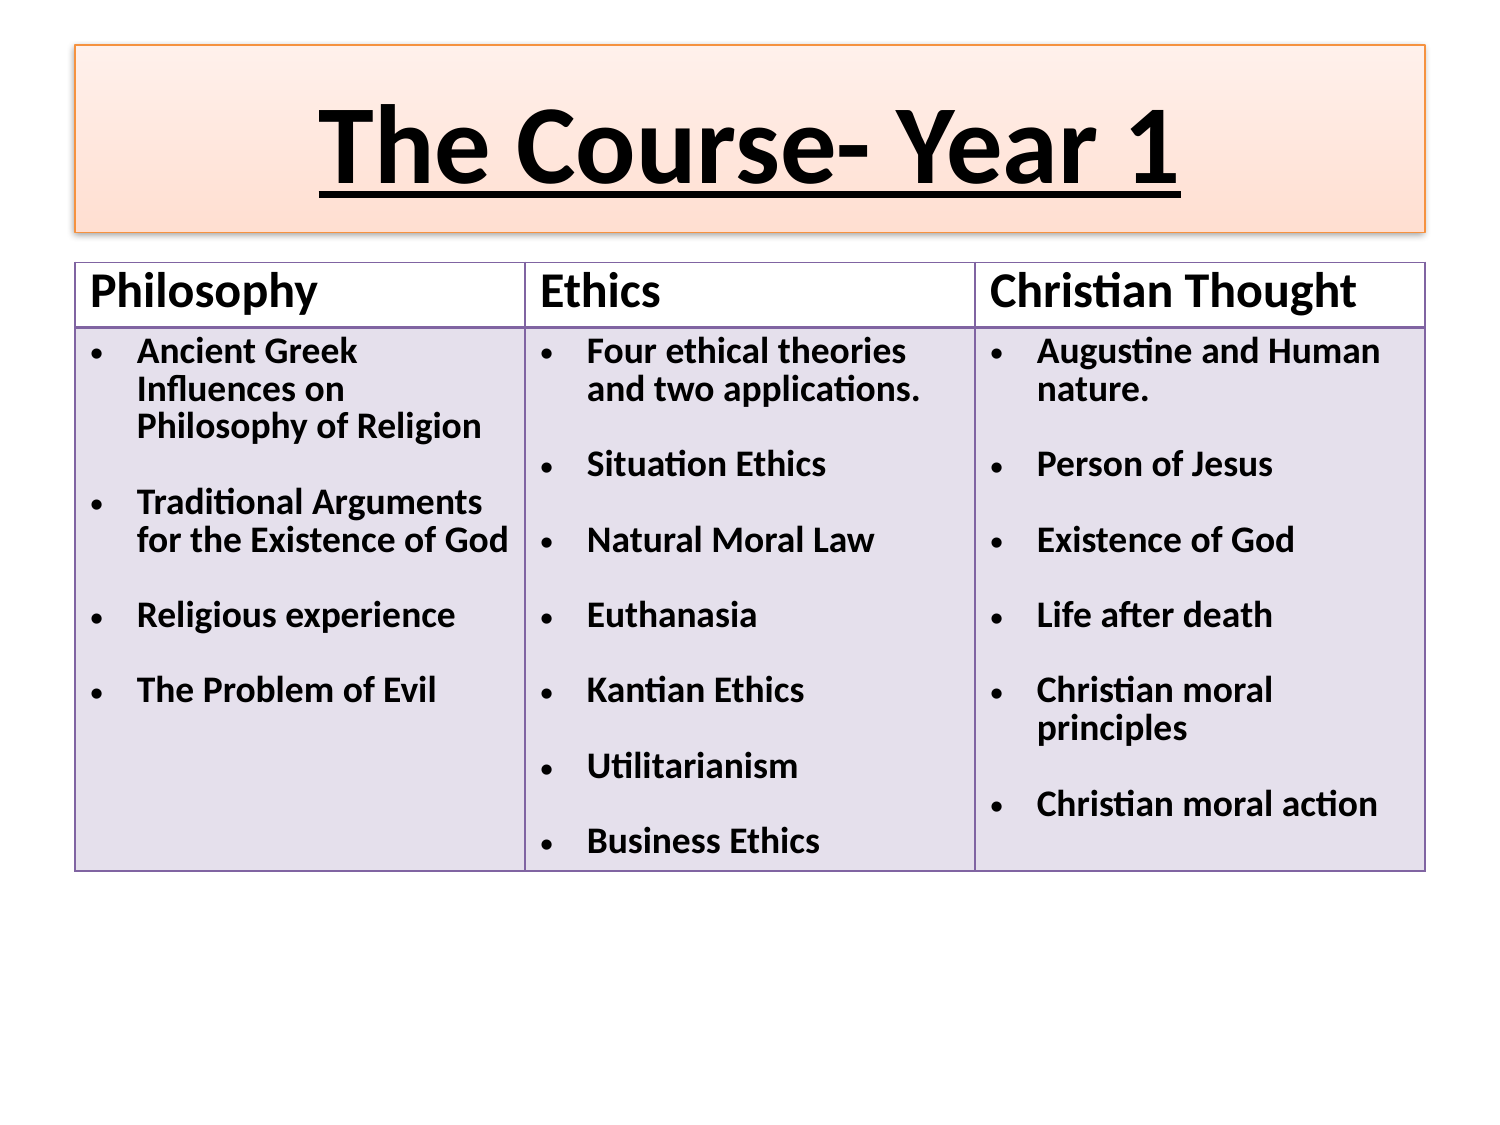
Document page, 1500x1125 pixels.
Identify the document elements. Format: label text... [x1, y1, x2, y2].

table_header Ethics [526, 263, 974, 326]
table_cell Four ethical theories and two applications. Situation Ethics Natural Moral Law Euthanasia Kantian Ethics Utilitarianism Business Ethics [526, 329, 974, 870]
title The Course- Year 1 [74, 44, 1426, 233]
table_header Christian Thought [976, 263, 1424, 326]
table_cell Augustine and Human nature. Person of Jesus Existence of God Life after death Christian moral principles Christian moral action [976, 329, 1424, 870]
table_header Philosophy [76, 263, 524, 326]
table_cell Ancient Greek Influences on Philosophy of Religion Traditional Arguments for the Existence of God Religious experience The Problem of Evil [76, 329, 524, 870]
